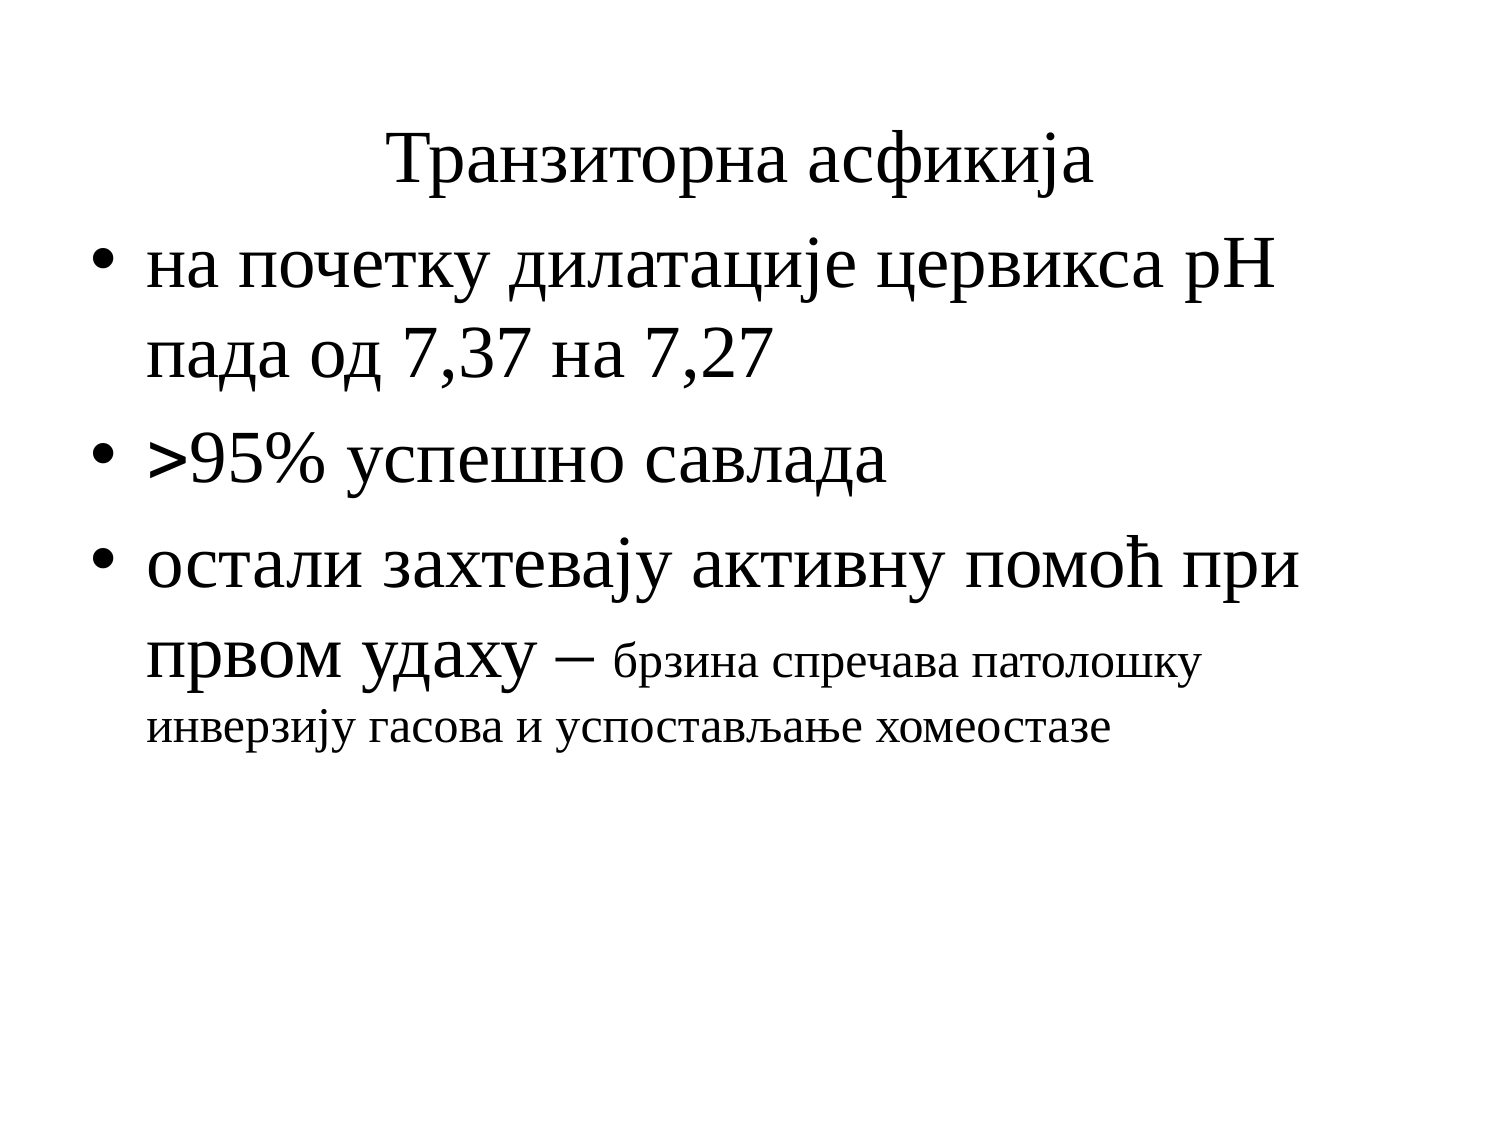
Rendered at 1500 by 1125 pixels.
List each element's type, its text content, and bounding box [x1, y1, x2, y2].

list Транзиторна асфикија на почетку дилатације цервикса pH пада од 7,37 на 7,27 95% успешно савлада остали захтевају активну помоћ при првом удаху – брзина спречава патолошку инверзију гасова и успостављање хомеостазе [75, 99, 1425, 843]
